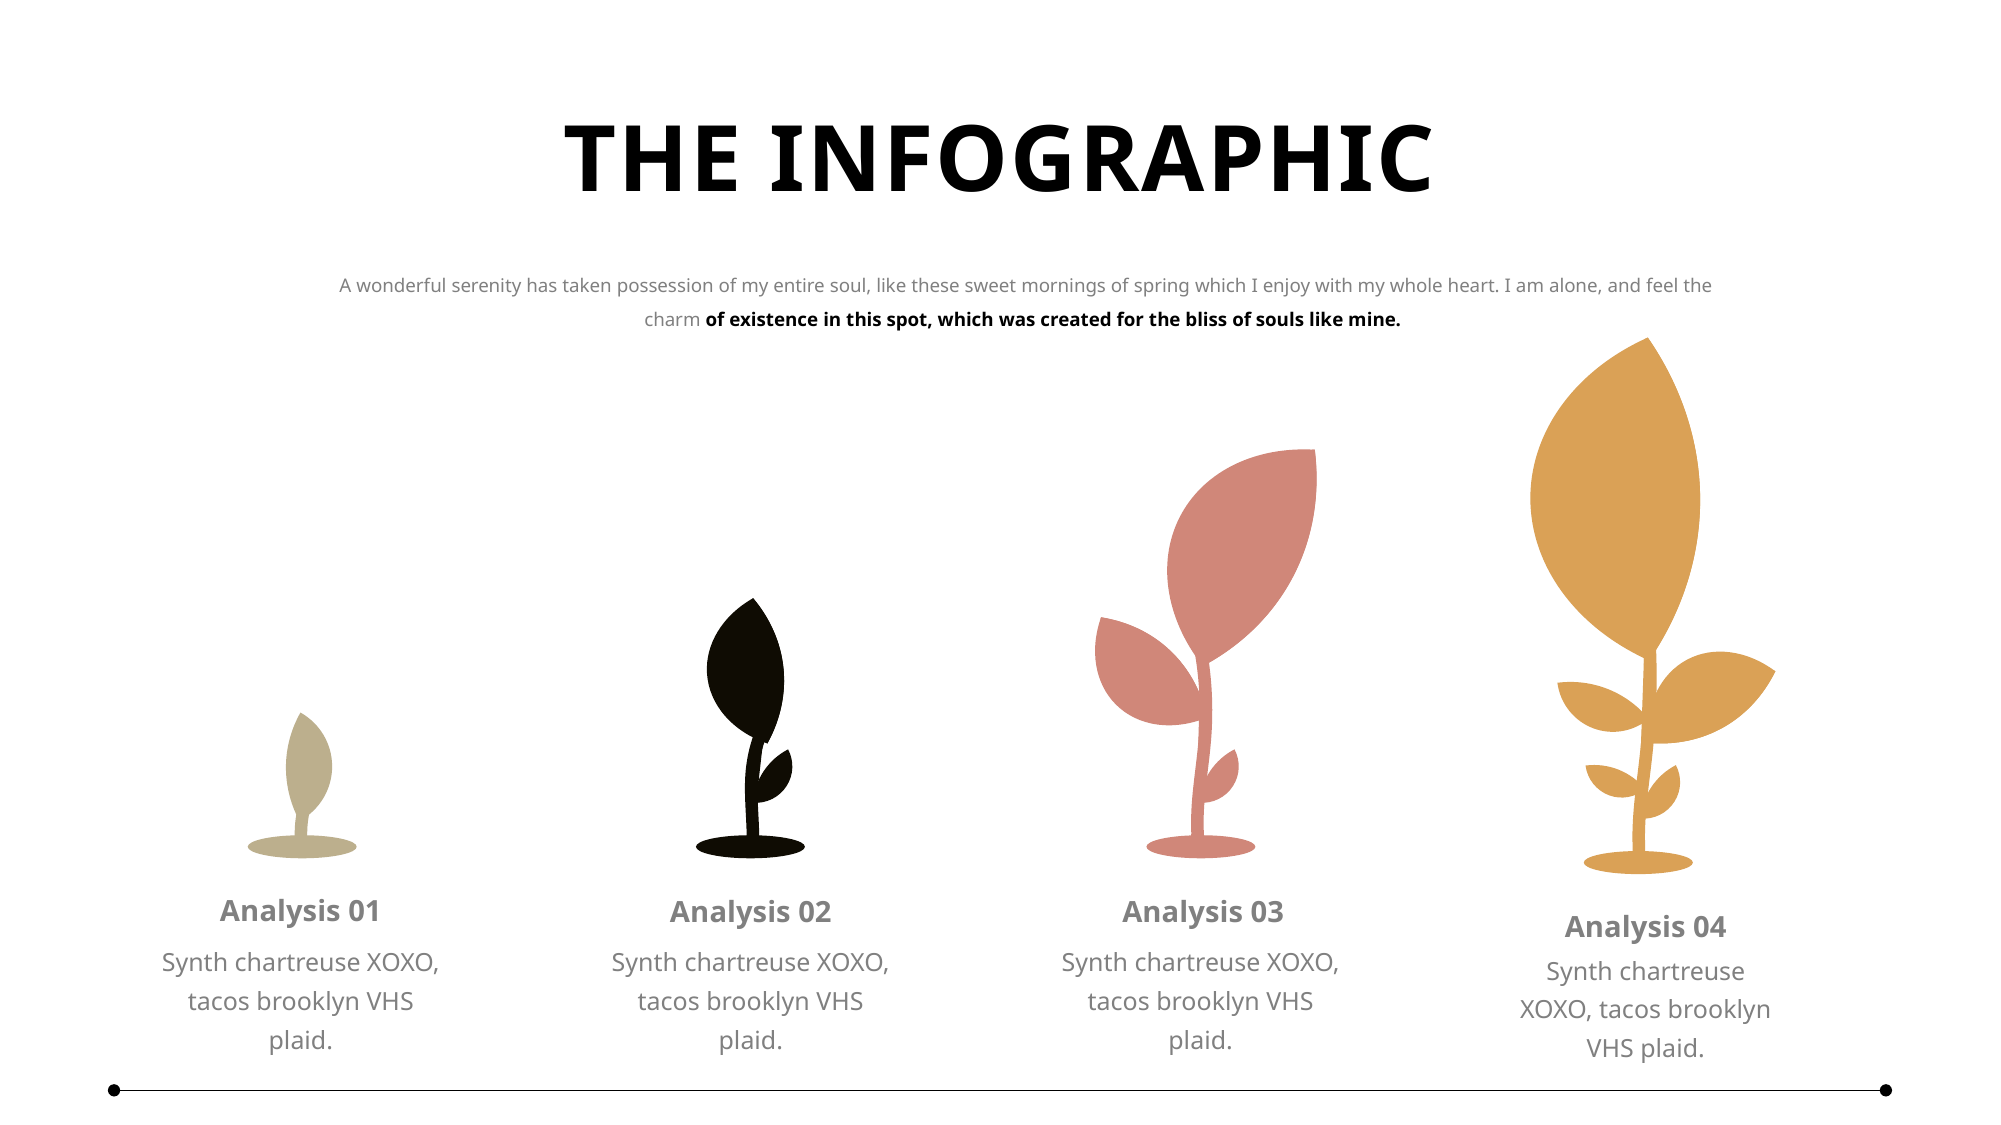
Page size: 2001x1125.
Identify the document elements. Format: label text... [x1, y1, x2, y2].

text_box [247, 712, 357, 859]
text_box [141, 885, 461, 1025]
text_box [1530, 335, 1781, 875]
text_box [1060, 399, 1369, 859]
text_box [1041, 886, 1361, 1025]
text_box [591, 886, 911, 1025]
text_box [1502, 900, 1790, 1033]
text_box A wonderful serenity has taken possession of my entire soul, like these sweet mornings of spring which I enjoy with my whole heart. I am alone, and feel the charm of existence in this spot, which was created for the bliss of souls like mine. [314, 255, 1736, 338]
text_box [695, 598, 805, 859]
text_box THE INFOGRAPHIC [548, 92, 1452, 217]
